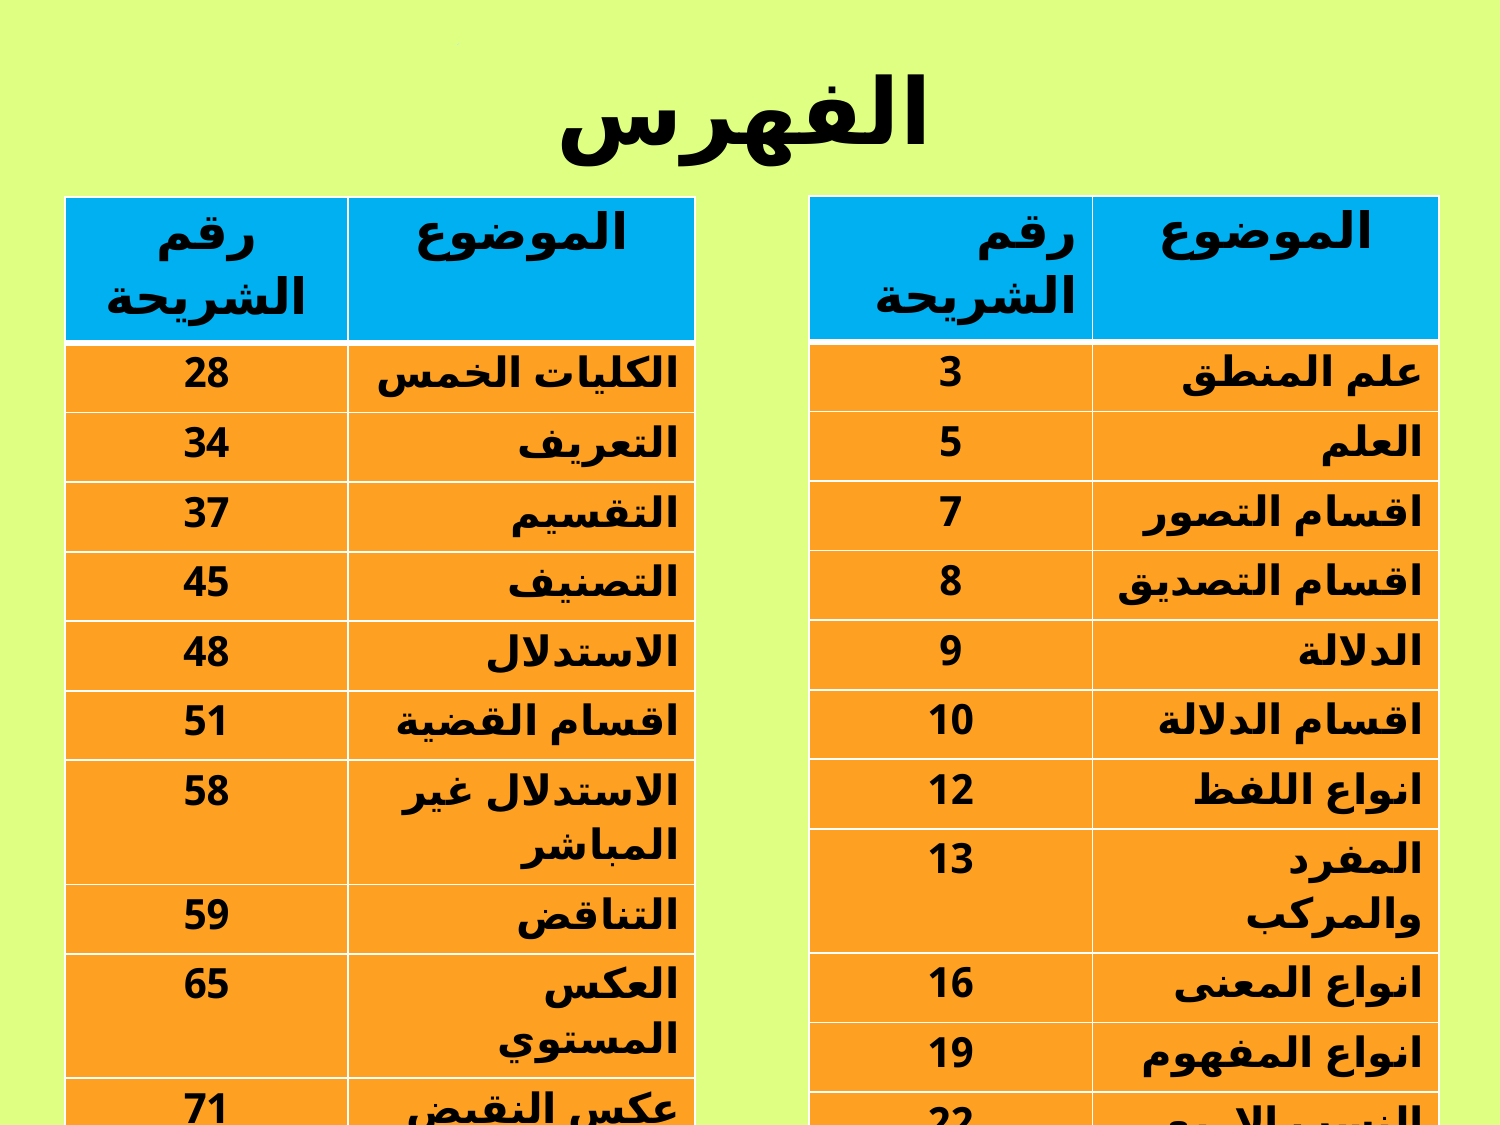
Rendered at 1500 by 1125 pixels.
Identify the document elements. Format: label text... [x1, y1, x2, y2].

table_cell الاستدلال غير المباشر [349, 761, 694, 884]
table_header رقم الشريحة [66, 198, 347, 340]
table_cell انواع المفهوم [1093, 1023, 1438, 1091]
table_cell العلم [1093, 412, 1438, 480]
table_cell 7 [810, 482, 1092, 550]
table_cell 19 [810, 1023, 1092, 1091]
table_cell المفرد والمركب [1093, 830, 1438, 952]
table_cell 9 [810, 621, 1092, 689]
table_cell الاستدلال [349, 622, 694, 690]
table_header رقم الشريحة [810, 197, 1092, 339]
table_cell 5 [810, 412, 1092, 480]
table_cell علم المنطق [1093, 345, 1438, 411]
table_cell اقسام الدلالة [1093, 691, 1438, 758]
table_cell 48 [66, 622, 347, 690]
table_cell 34 [66, 413, 347, 481]
table_cell التعريف [349, 413, 694, 481]
table_cell اقسام القضية [349, 692, 694, 759]
table_cell 13 [810, 830, 1092, 952]
table_cell 65 [66, 955, 347, 1077]
table_cell 51 [66, 692, 347, 759]
table_cell التصنيف [349, 553, 694, 620]
table_cell الكليات الخمس [349, 346, 694, 412]
table_cell 10 [810, 691, 1092, 758]
table_cell 22 [810, 1093, 1092, 1125]
table_header الموضوع [1093, 197, 1438, 339]
table_cell النسب الاربع [1093, 1093, 1438, 1125]
table_header الموضوع [349, 198, 694, 340]
table_cell 37 [66, 483, 347, 551]
table_cell 45 [66, 553, 347, 620]
table_cell 3 [810, 345, 1092, 411]
table_cell 71 [66, 1079, 347, 1125]
table_cell 16 [810, 954, 1092, 1022]
table_cell عكس النقيض [349, 1079, 694, 1125]
table_cell 59 [66, 885, 347, 953]
table_cell 8 [810, 551, 1092, 619]
text_box الفهرس [454, 42, 1034, 173]
table_cell اقسام التصور [1093, 482, 1438, 550]
table_cell انواع اللفظ [1093, 760, 1438, 828]
table_cell 58 [66, 761, 347, 884]
table_cell اقسام التصديق [1093, 551, 1438, 619]
table_cell التناقض [349, 885, 694, 953]
table_cell انواع المعنى [1093, 954, 1438, 1022]
table_cell 28 [66, 346, 347, 412]
table_cell التقسيم [349, 483, 694, 551]
table_cell الدلالة [1093, 621, 1438, 689]
table_cell العكس المستوي [349, 955, 694, 1077]
table_cell 12 [810, 760, 1092, 828]
